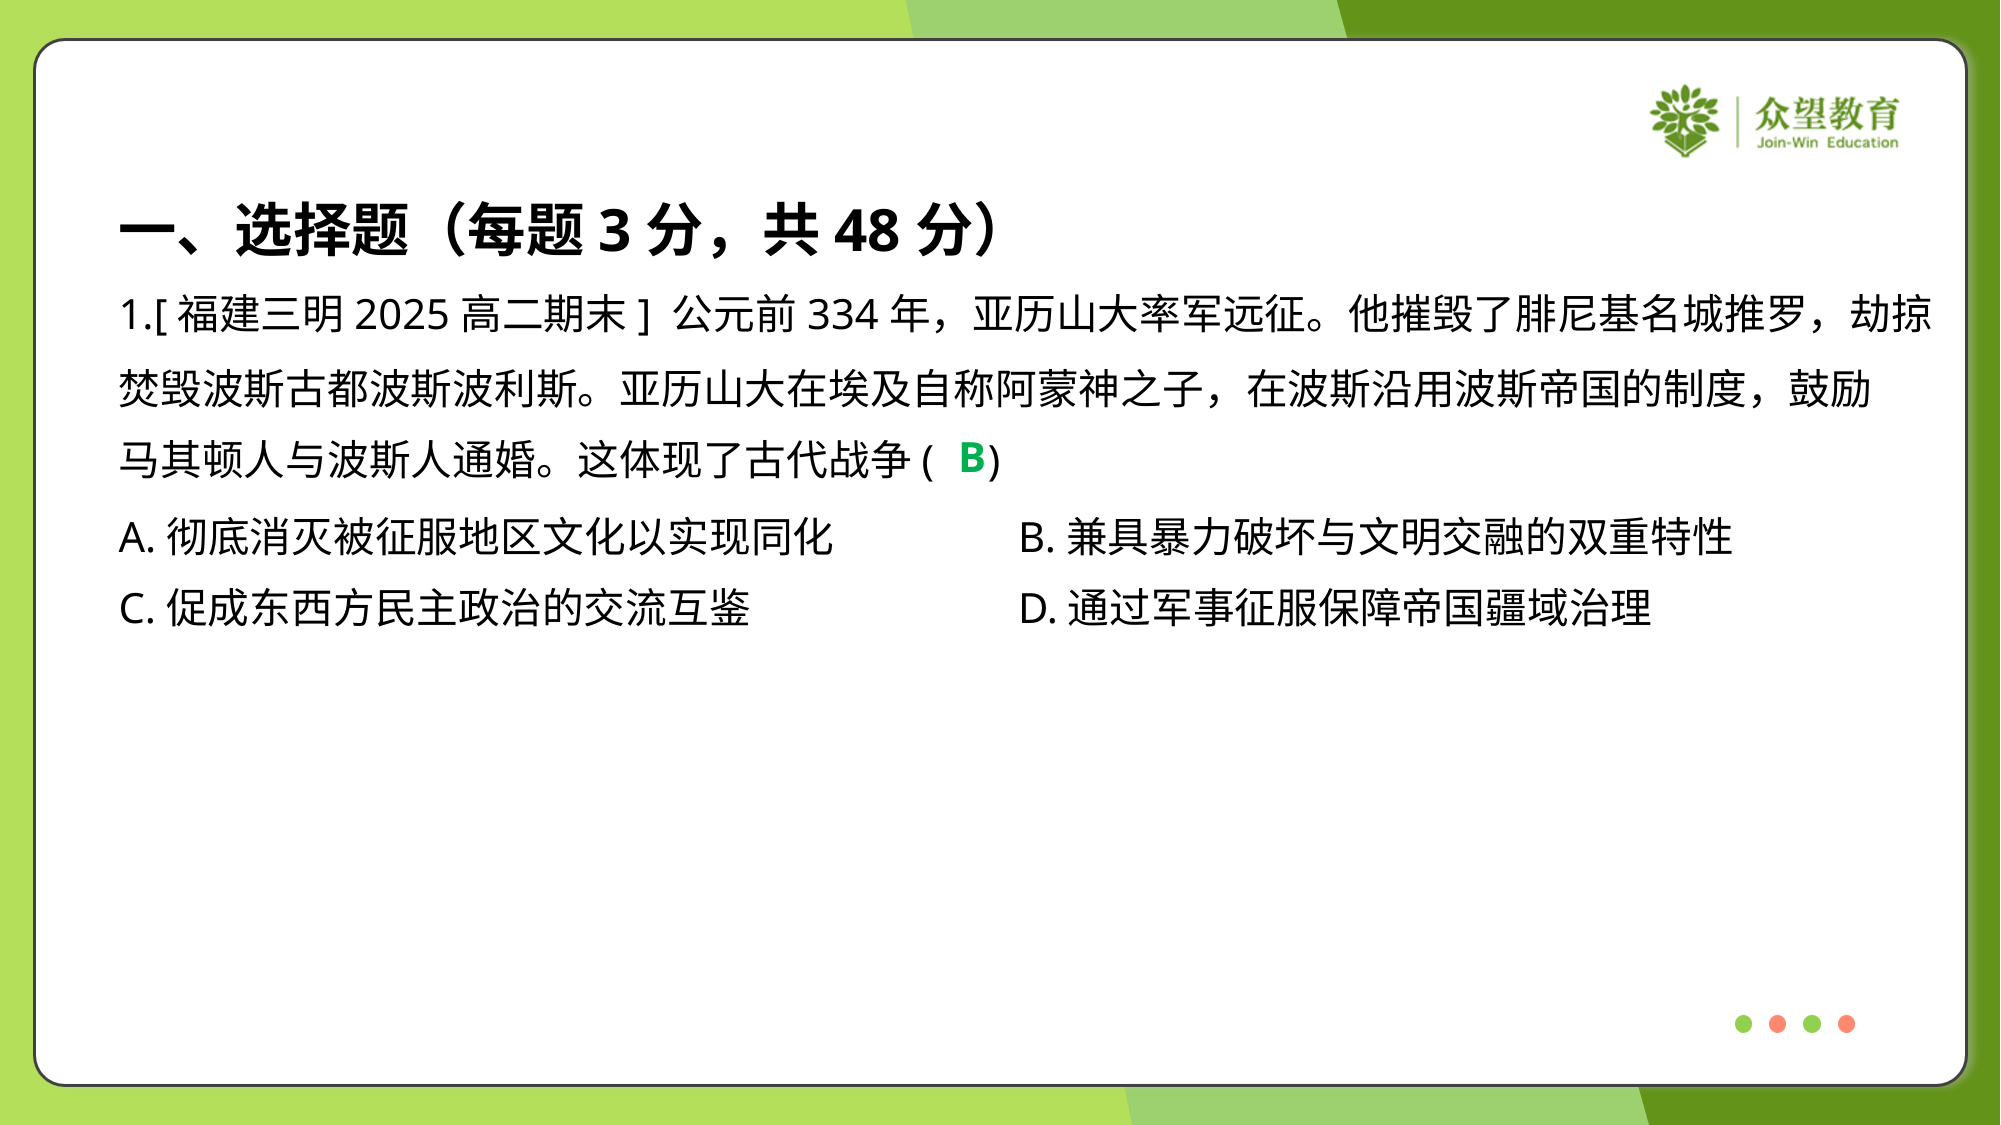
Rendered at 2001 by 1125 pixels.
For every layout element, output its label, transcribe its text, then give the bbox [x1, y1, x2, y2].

text_box 一、选择题（每题3分，共48分） [118, 158, 1883, 263]
picture [0, 0, 2000, 1125]
text_box A.彻底消灭被征服地区文化以实现同化 B.兼具暴力破坏与文明交融的双重特性 C.促成东西方民主政治的交流互鉴 D.通过军事征服保障帝国疆域治理 [118, 486, 1883, 625]
text_box B [942, 409, 1002, 474]
text_box 1.[福建三明2025高二期末] 公元前334年，亚历山大率军远征。他摧毁了腓尼基名城推罗，劫掠 焚毁波斯古都波斯波利斯。亚历山大在埃及自称阿蒙神之子，在波斯沿用波斯帝国的制度，鼓励 马其顿人与波斯人通婚。这体现了古代战争( ) [118, 263, 1883, 477]
